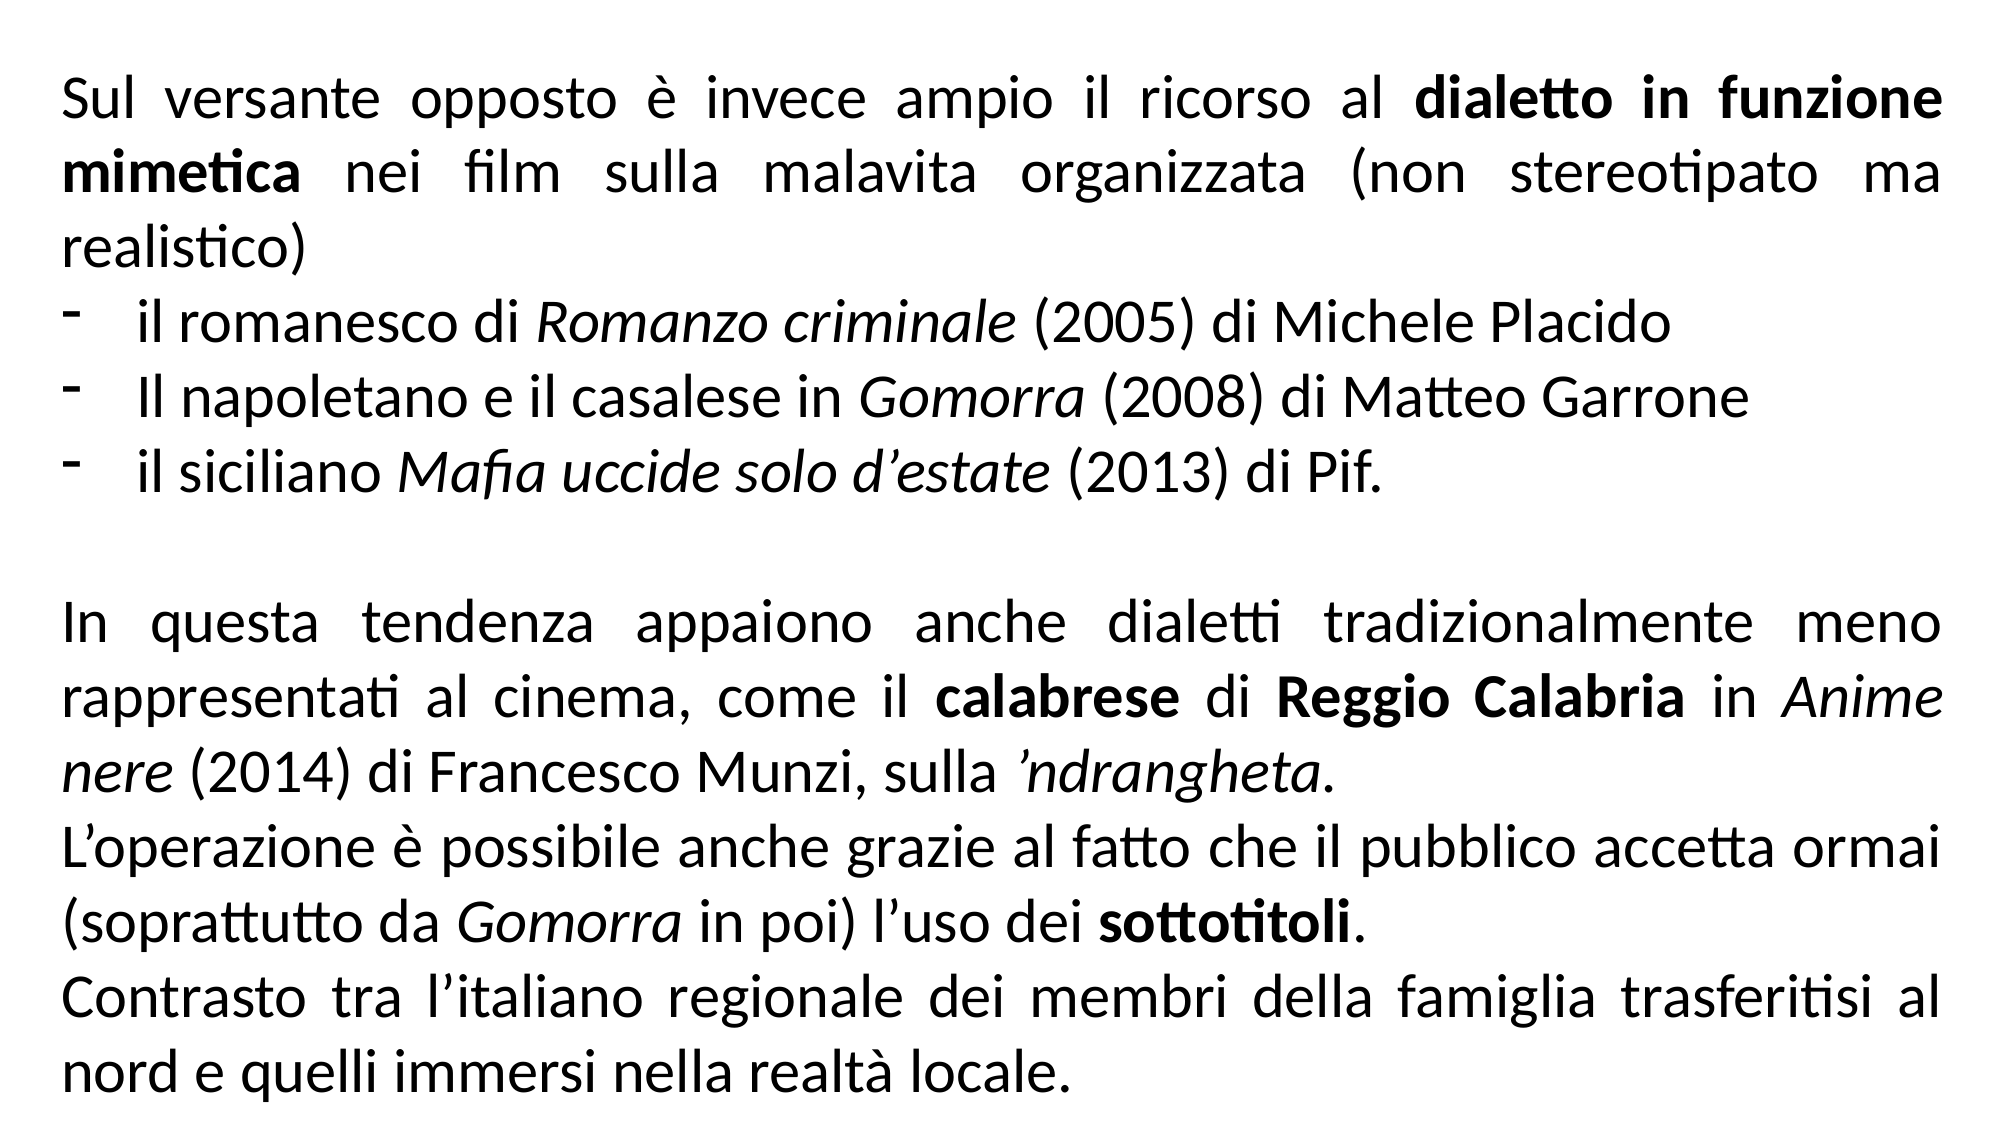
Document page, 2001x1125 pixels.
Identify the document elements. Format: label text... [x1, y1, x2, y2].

text_box Sul versante opposto è invece ampio il ricorso al dialetto in funzione mimetica nei film sulla malavita organizzata (non stereotipato ma realistico) il romanesco di Romanzo criminale (2005) di Michele Placido Il napoletano e il casalese in Gomorra (2008) di Matteo Garrone il siciliano Mafia uccide solo d’estate (2013) di Pif. In questa tendenza appaiono anche dialetti tradizionalmente meno rappresentati al cinema, come il calabrese di Reggio Calabria in Anime nere (2014) di Francesco Munzi, sulla ’ndrangheta. L’operazione è possibile anche grazie al fatto che il pubblico accetta ormai (soprattutto da Gomorra in poi) l’uso dei sottotitoli. Contrasto tra l’italiano regionale dei membri della famiglia trasferitisi al nord e quelli immersi nella realtà locale. [46, 48, 1959, 1113]
